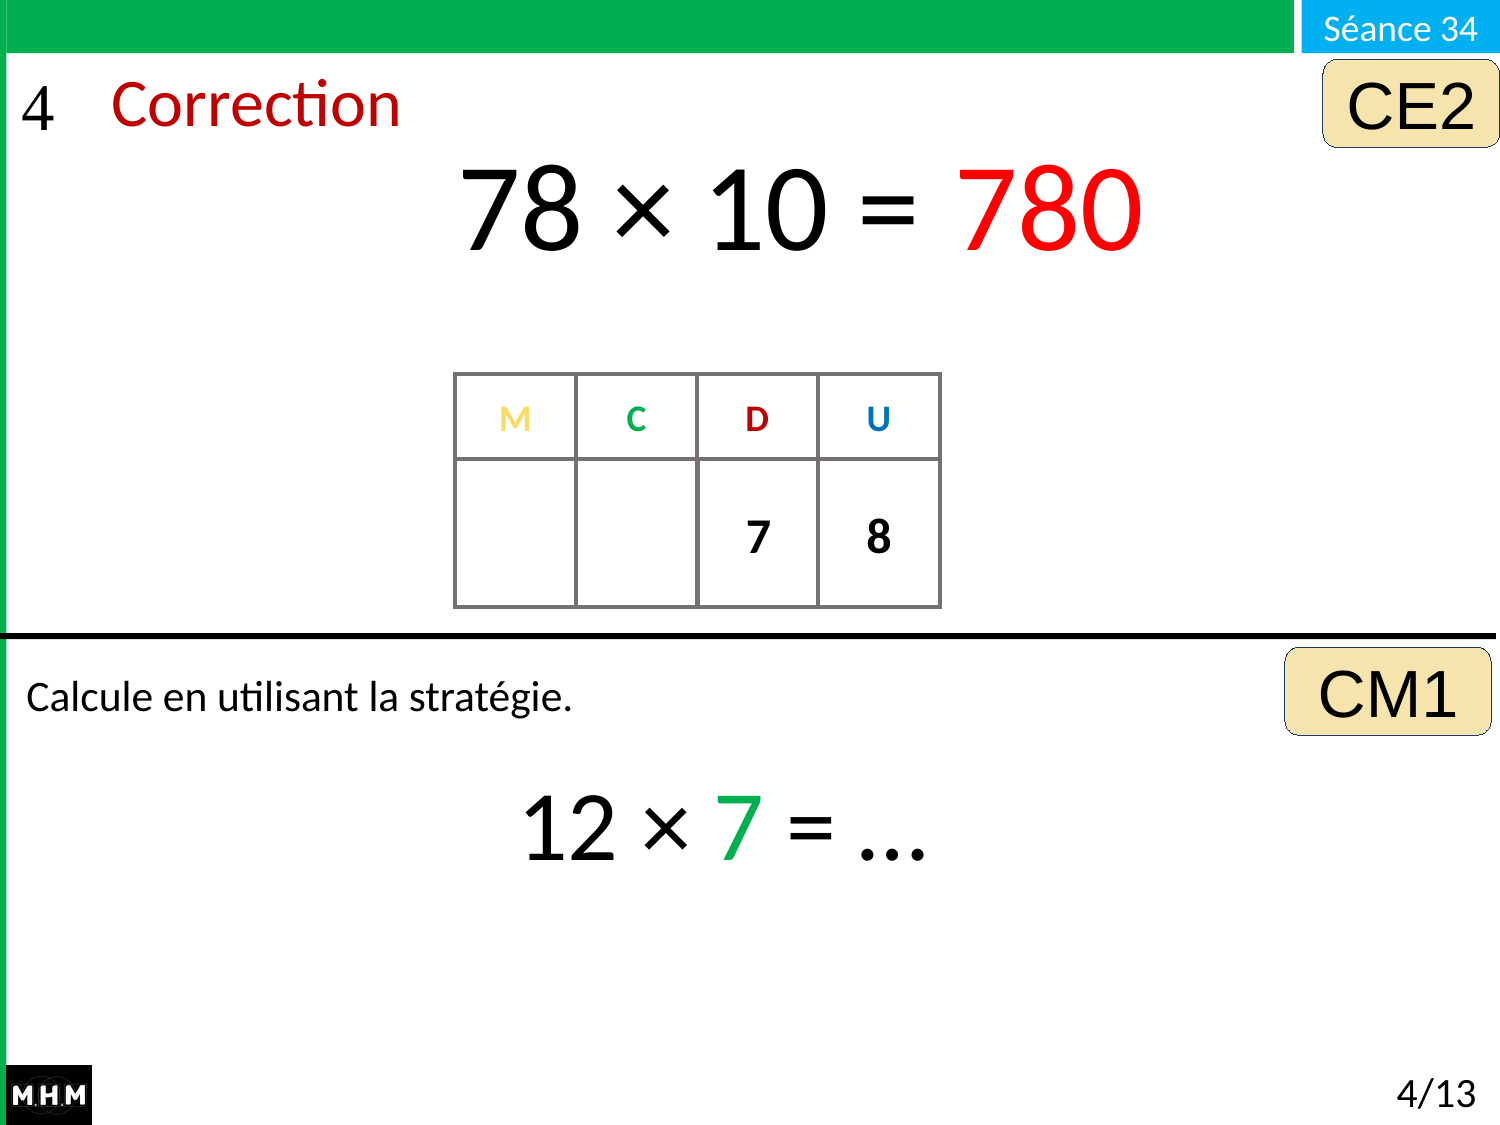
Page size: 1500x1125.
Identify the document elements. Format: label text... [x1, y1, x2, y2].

text_box 78 × 10 = [442, 118, 939, 283]
text_box C [578, 372, 699, 457]
text_box Calcule en utilisant la stratégie. [11, 652, 661, 743]
text_box D [699, 372, 816, 457]
picture [6, 1065, 92, 1125]
text_box 8 [816, 457, 942, 609]
text_box [453, 457, 578, 609]
text_box [578, 457, 696, 609]
text_box 780 [939, 118, 1282, 283]
text_box 7 [696, 457, 816, 609]
text_box M [453, 372, 578, 457]
list 4/13 [1373, 1064, 1500, 1125]
text_box CE2 [1322, 59, 1500, 148]
text_box CM1 [1284, 647, 1492, 736]
title Correction [96, 60, 1391, 150]
text_box U [816, 372, 942, 457]
text_box 12 × 7 = … [497, 752, 949, 888]
